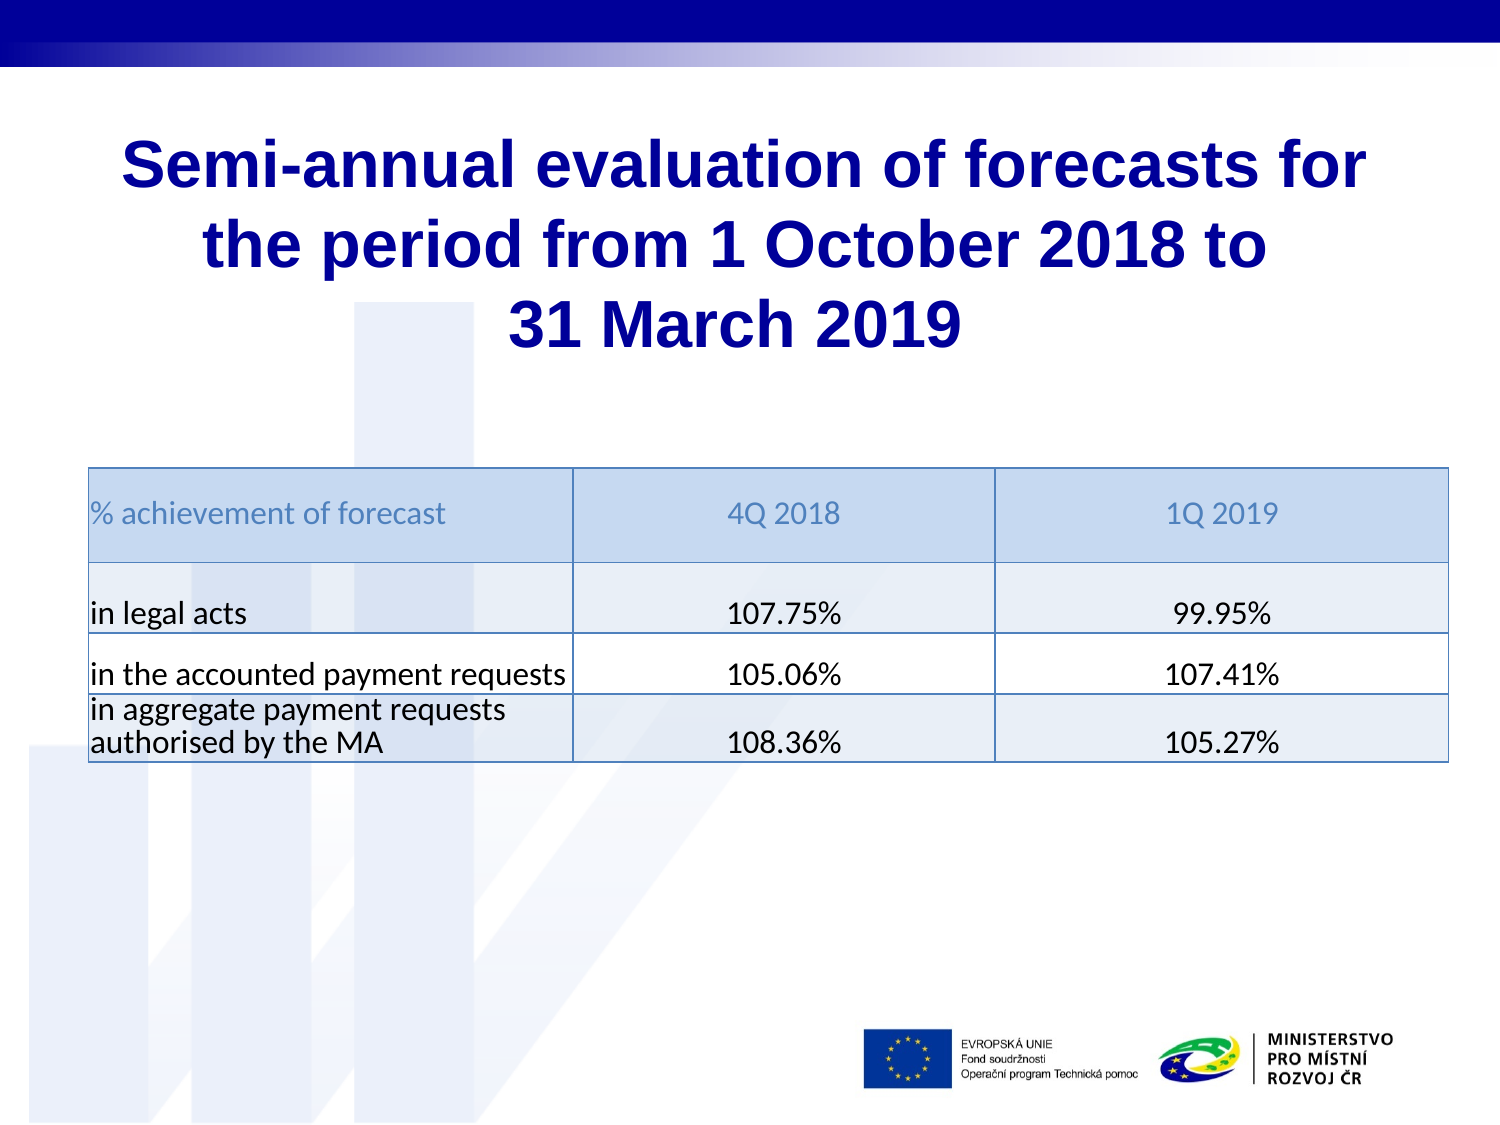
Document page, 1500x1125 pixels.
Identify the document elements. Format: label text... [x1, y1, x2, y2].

table_header 1Q 2019 [996, 469, 1448, 562]
table_cell 105.27% [996, 695, 1448, 761]
title Semi-annual evaluation of forecasts for the period from 1 October 2018 to 31 March 2019 [64, 113, 1425, 291]
table_cell 105.06% [574, 634, 994, 693]
table_cell 99.95% [996, 563, 1448, 632]
table_cell in the accounted payment requests [89, 634, 572, 693]
table_header % achievement of forecast [89, 469, 572, 562]
table_header 4Q 2018 [574, 469, 994, 562]
table_cell in aggregate payment requests authorised by the MA [89, 695, 572, 761]
table_cell 108.36% [574, 695, 994, 761]
table_cell 107.41% [996, 634, 1448, 693]
table_cell 107.75% [574, 563, 994, 632]
picture [29, 302, 1412, 1125]
table_cell in legal acts [89, 563, 572, 632]
